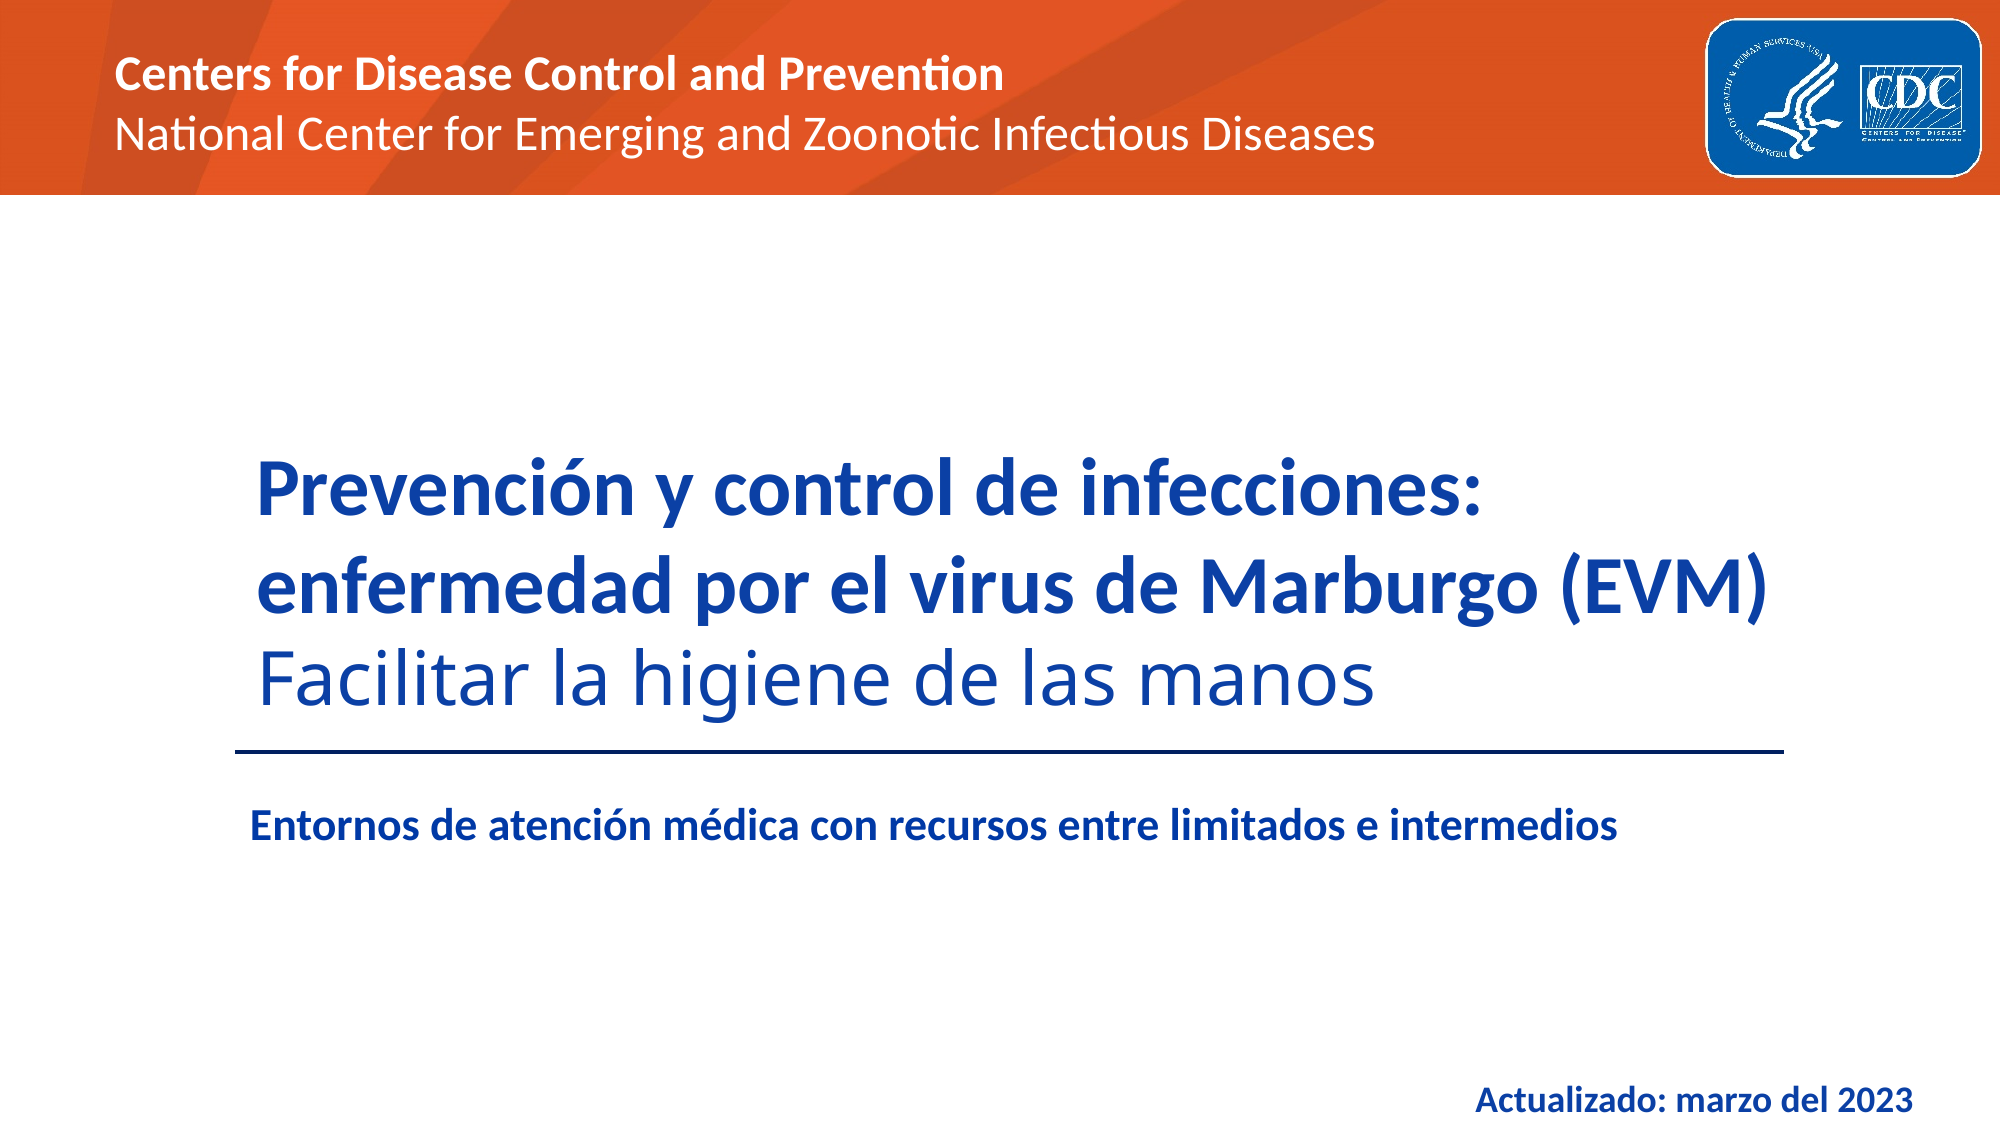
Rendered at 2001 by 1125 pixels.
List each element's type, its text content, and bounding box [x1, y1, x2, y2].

picture [0, 0, 2000, 195]
text_box Entornos de atención médica con recursos entre limitados e intermedios [234, 786, 1674, 857]
title Prevención y control de infecciones: enfermedad por el virus de Marburgo (EVM) Facilitar la higiene de las manos [241, 421, 1808, 728]
text_box Actualizado: marzo del 2023 [1460, 1067, 1948, 1125]
